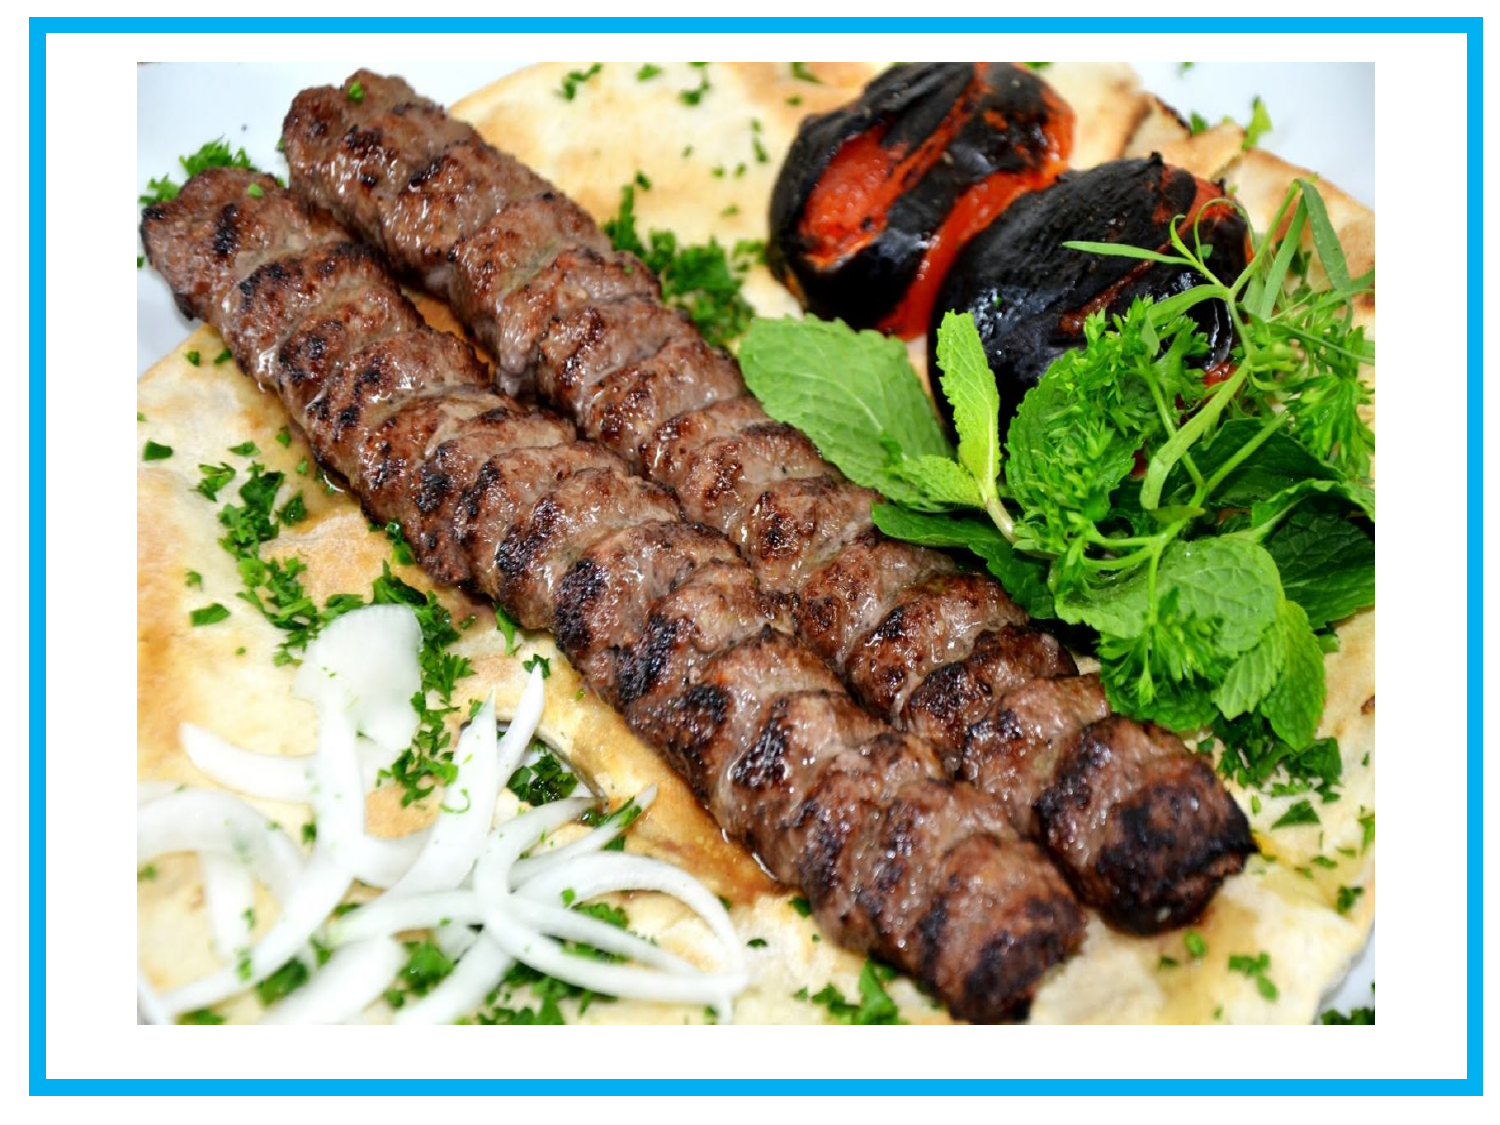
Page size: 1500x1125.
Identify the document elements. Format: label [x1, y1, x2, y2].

picture [137, 62, 1376, 1026]
text_box [37, 24, 1475, 1088]
